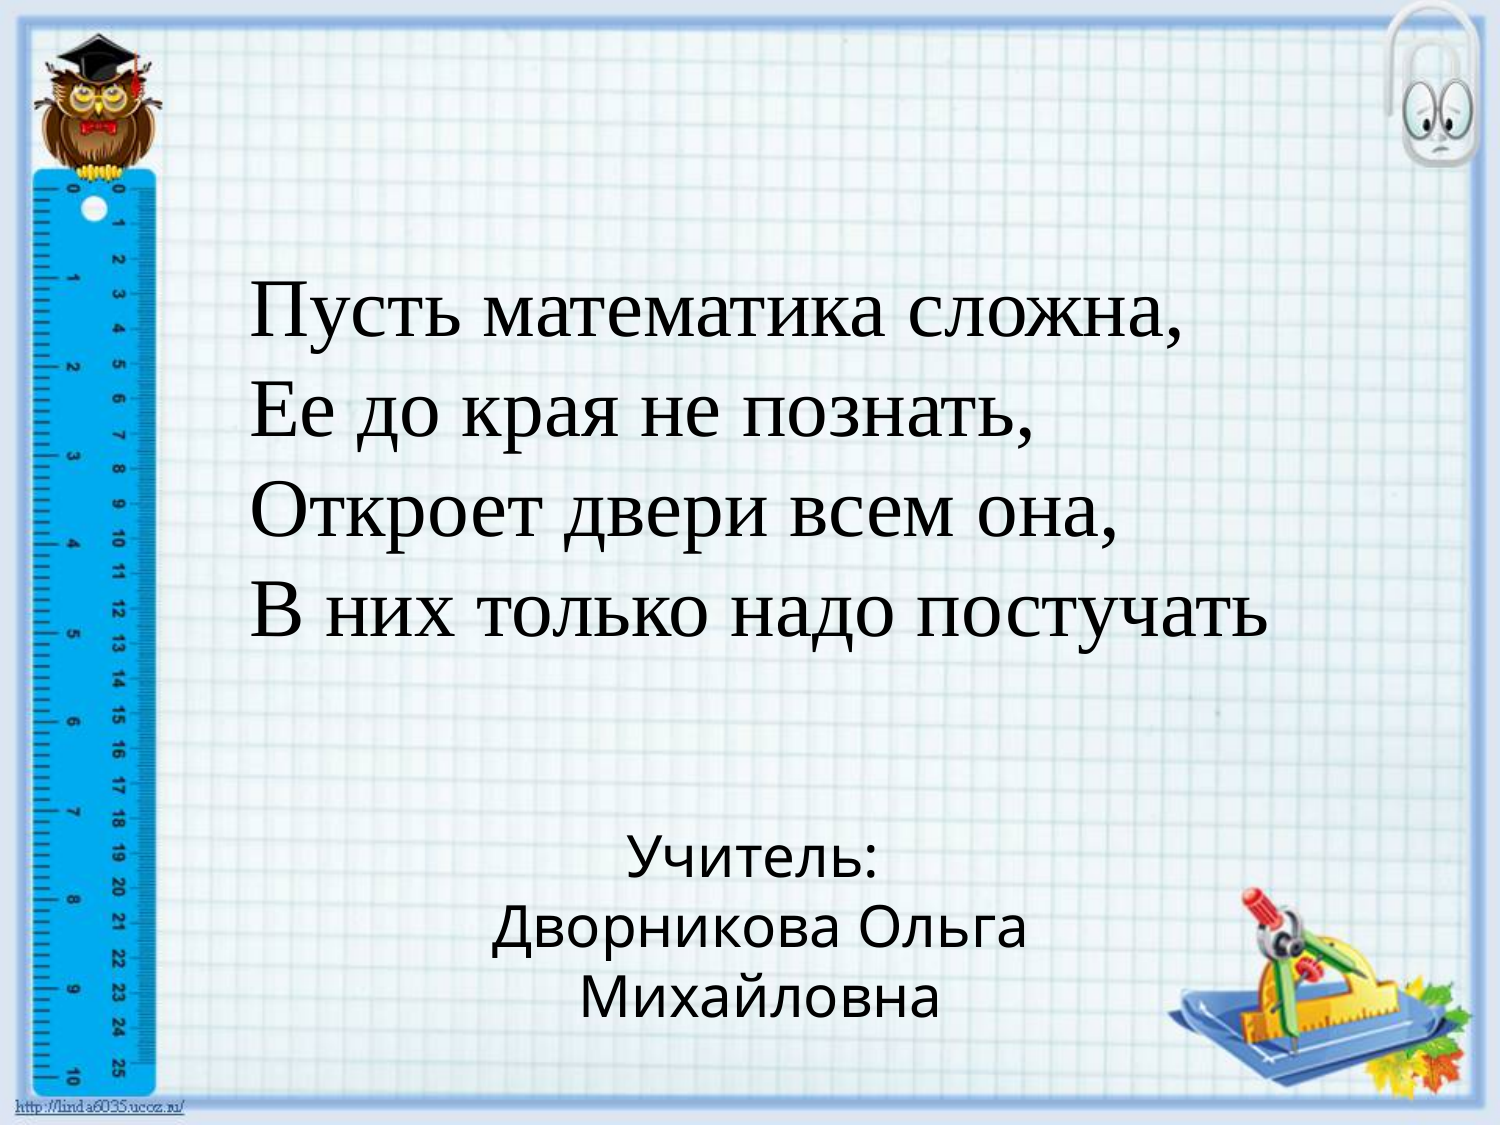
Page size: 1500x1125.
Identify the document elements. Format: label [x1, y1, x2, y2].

picture [0, 0, 1500, 1125]
text_box [234, 245, 1325, 969]
